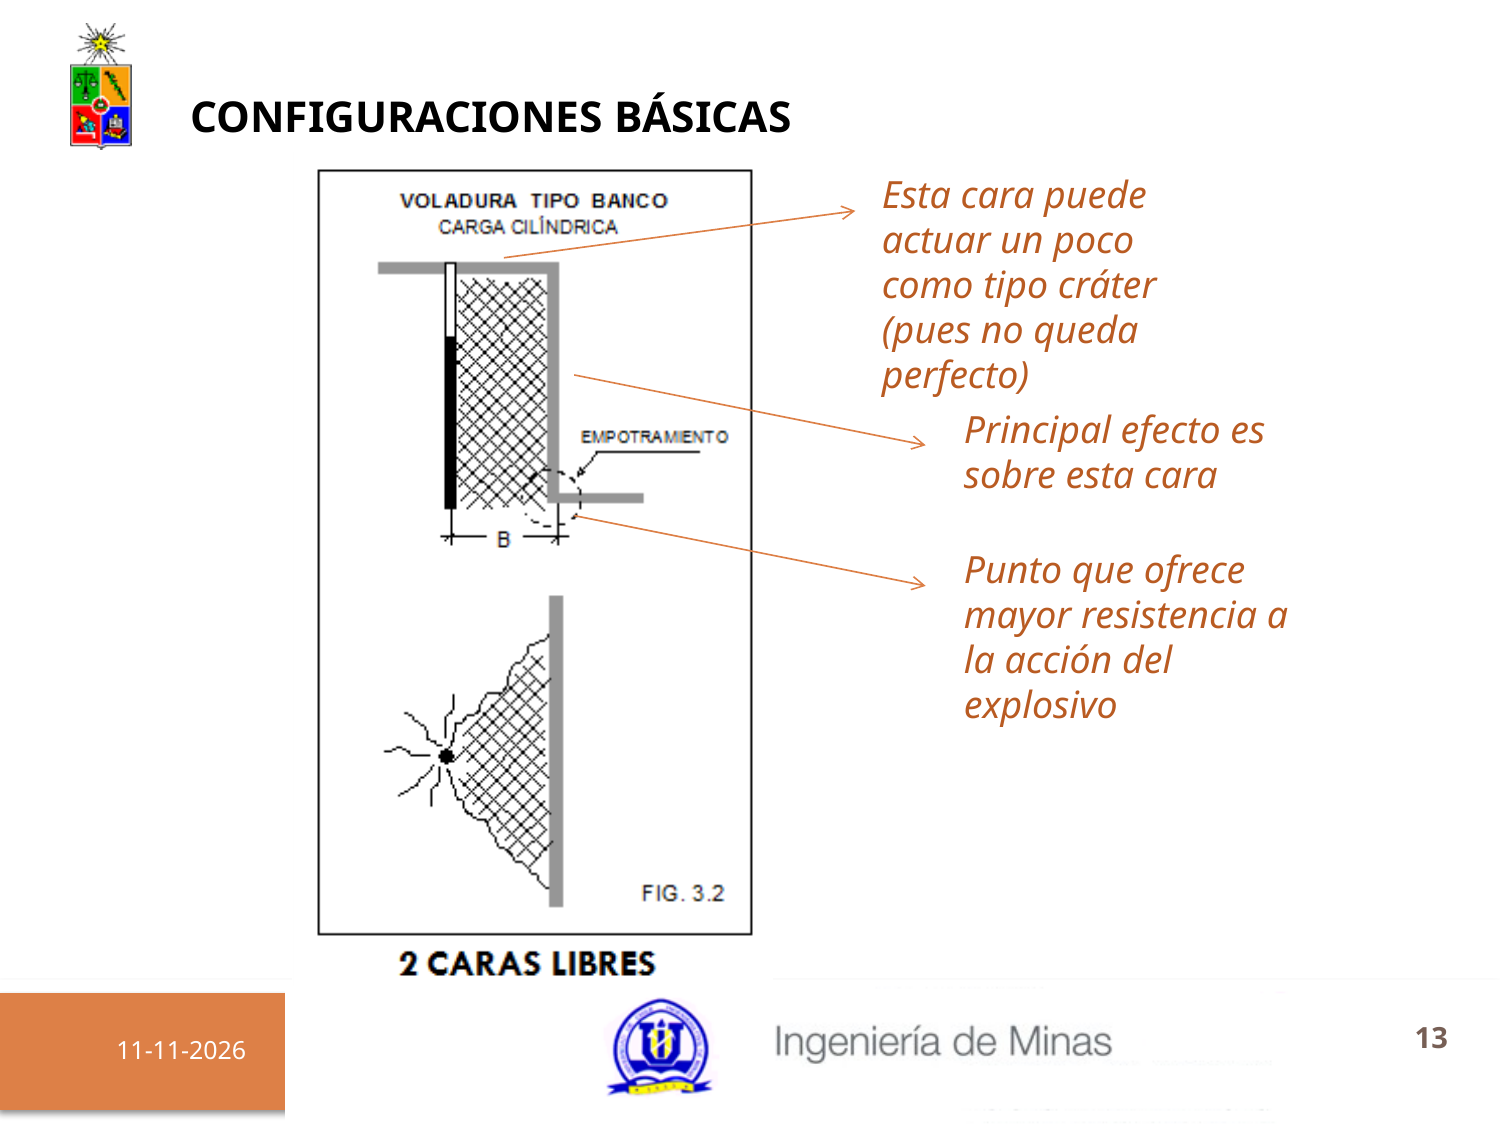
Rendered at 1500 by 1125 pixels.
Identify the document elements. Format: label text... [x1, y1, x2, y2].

picture [285, 151, 1500, 1125]
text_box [573, 374, 927, 446]
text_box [573, 515, 927, 587]
text_box Punto que ofrece mayor resistencia a la acción del explosivo [949, 538, 1311, 734]
text_box Esta cara puede actuar un poco como tipo cráter (pues no queda perfecto) [867, 163, 1229, 404]
text_box Configuraciones básicas [175, 81, 1266, 148]
picture [69, 23, 132, 151]
text_box Principal efecto es sobre esta cara [949, 398, 1311, 504]
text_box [503, 210, 856, 259]
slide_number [12, 995, 279, 1108]
